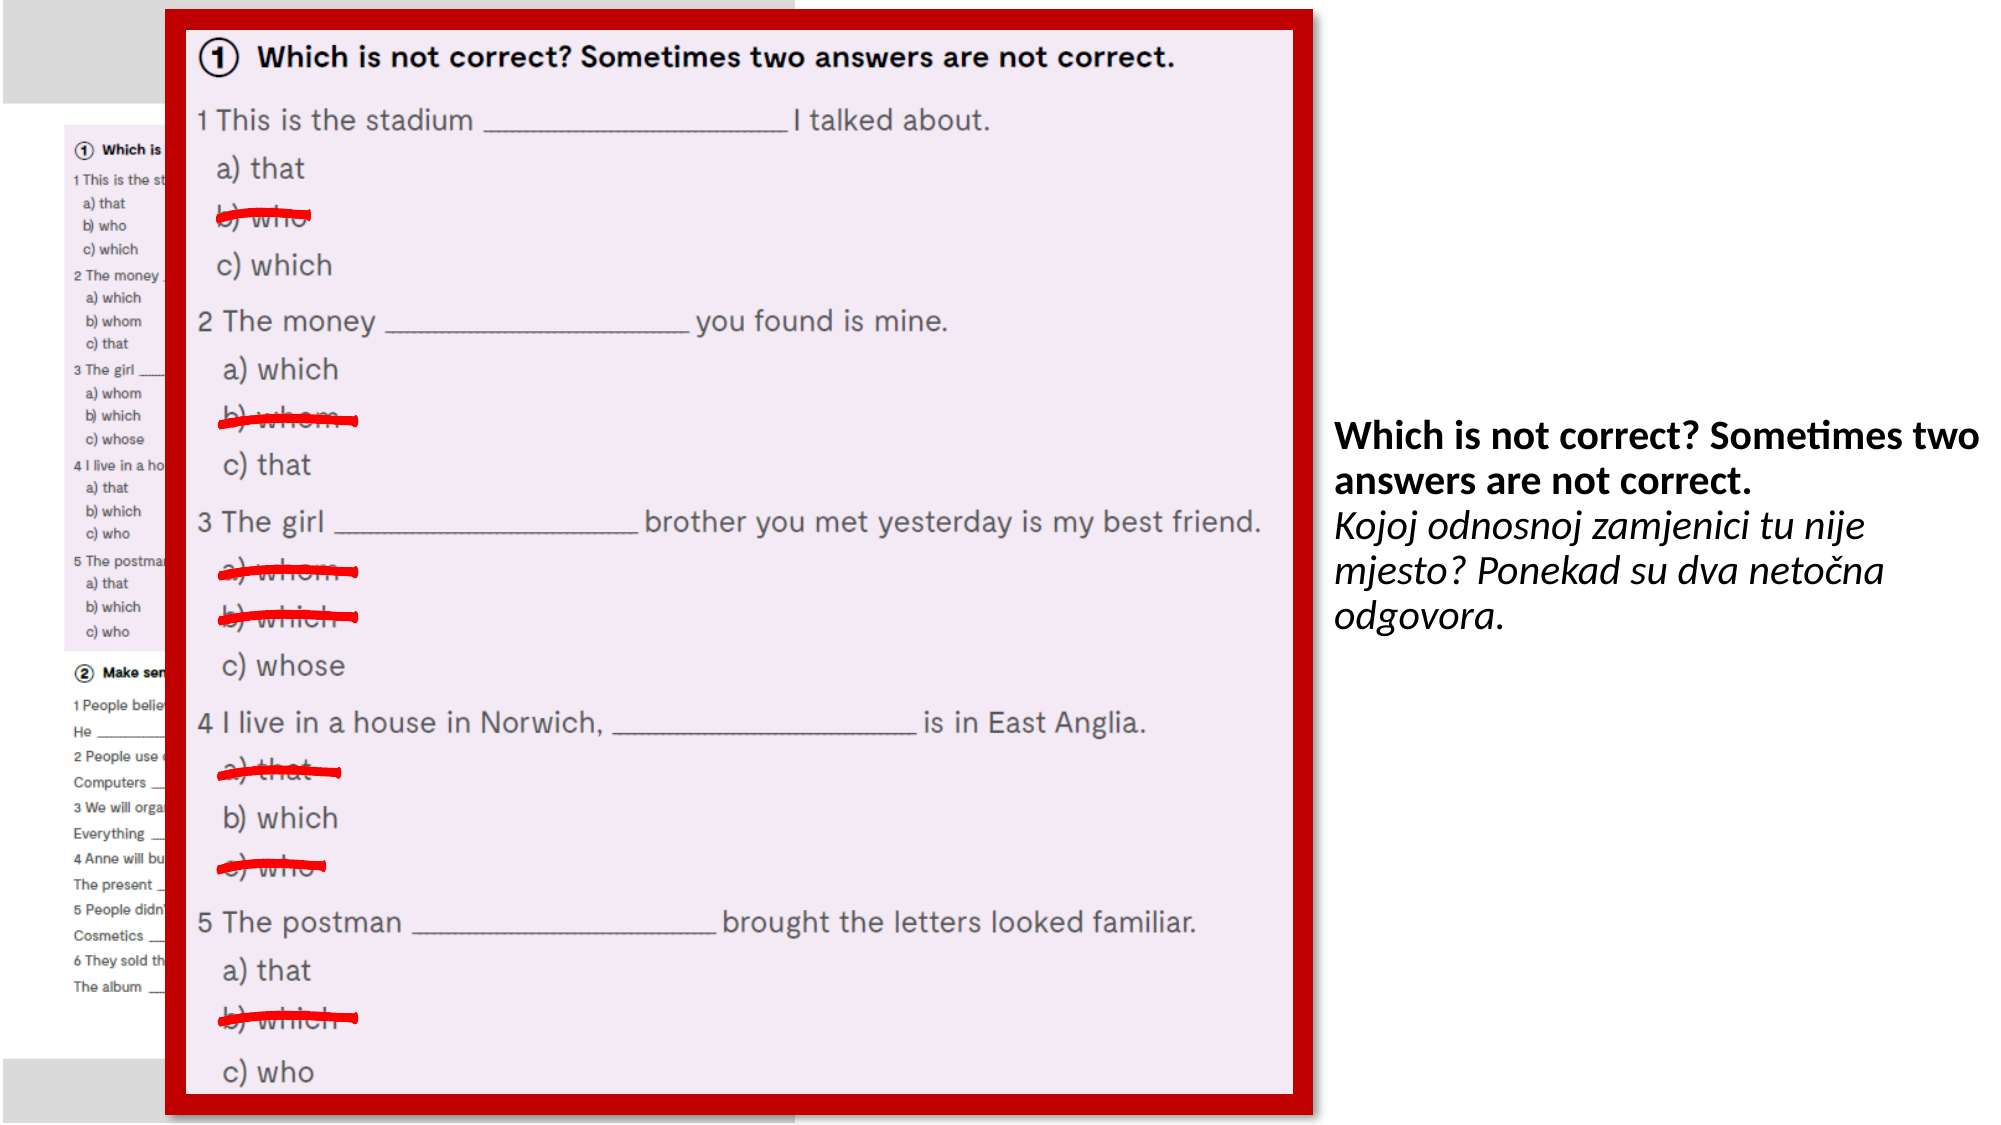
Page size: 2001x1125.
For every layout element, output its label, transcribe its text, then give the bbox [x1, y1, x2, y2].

list On the next page, page 109. [795, 0, 1880, 66]
text_box Which is not correct? Sometimes two answers are not correct. Kojoj odnosnoj zamjenici tu nije mjesto? Ponekad su dva netočna odgovora. [1324, 405, 2000, 1114]
picture [3, 0, 1293, 1123]
